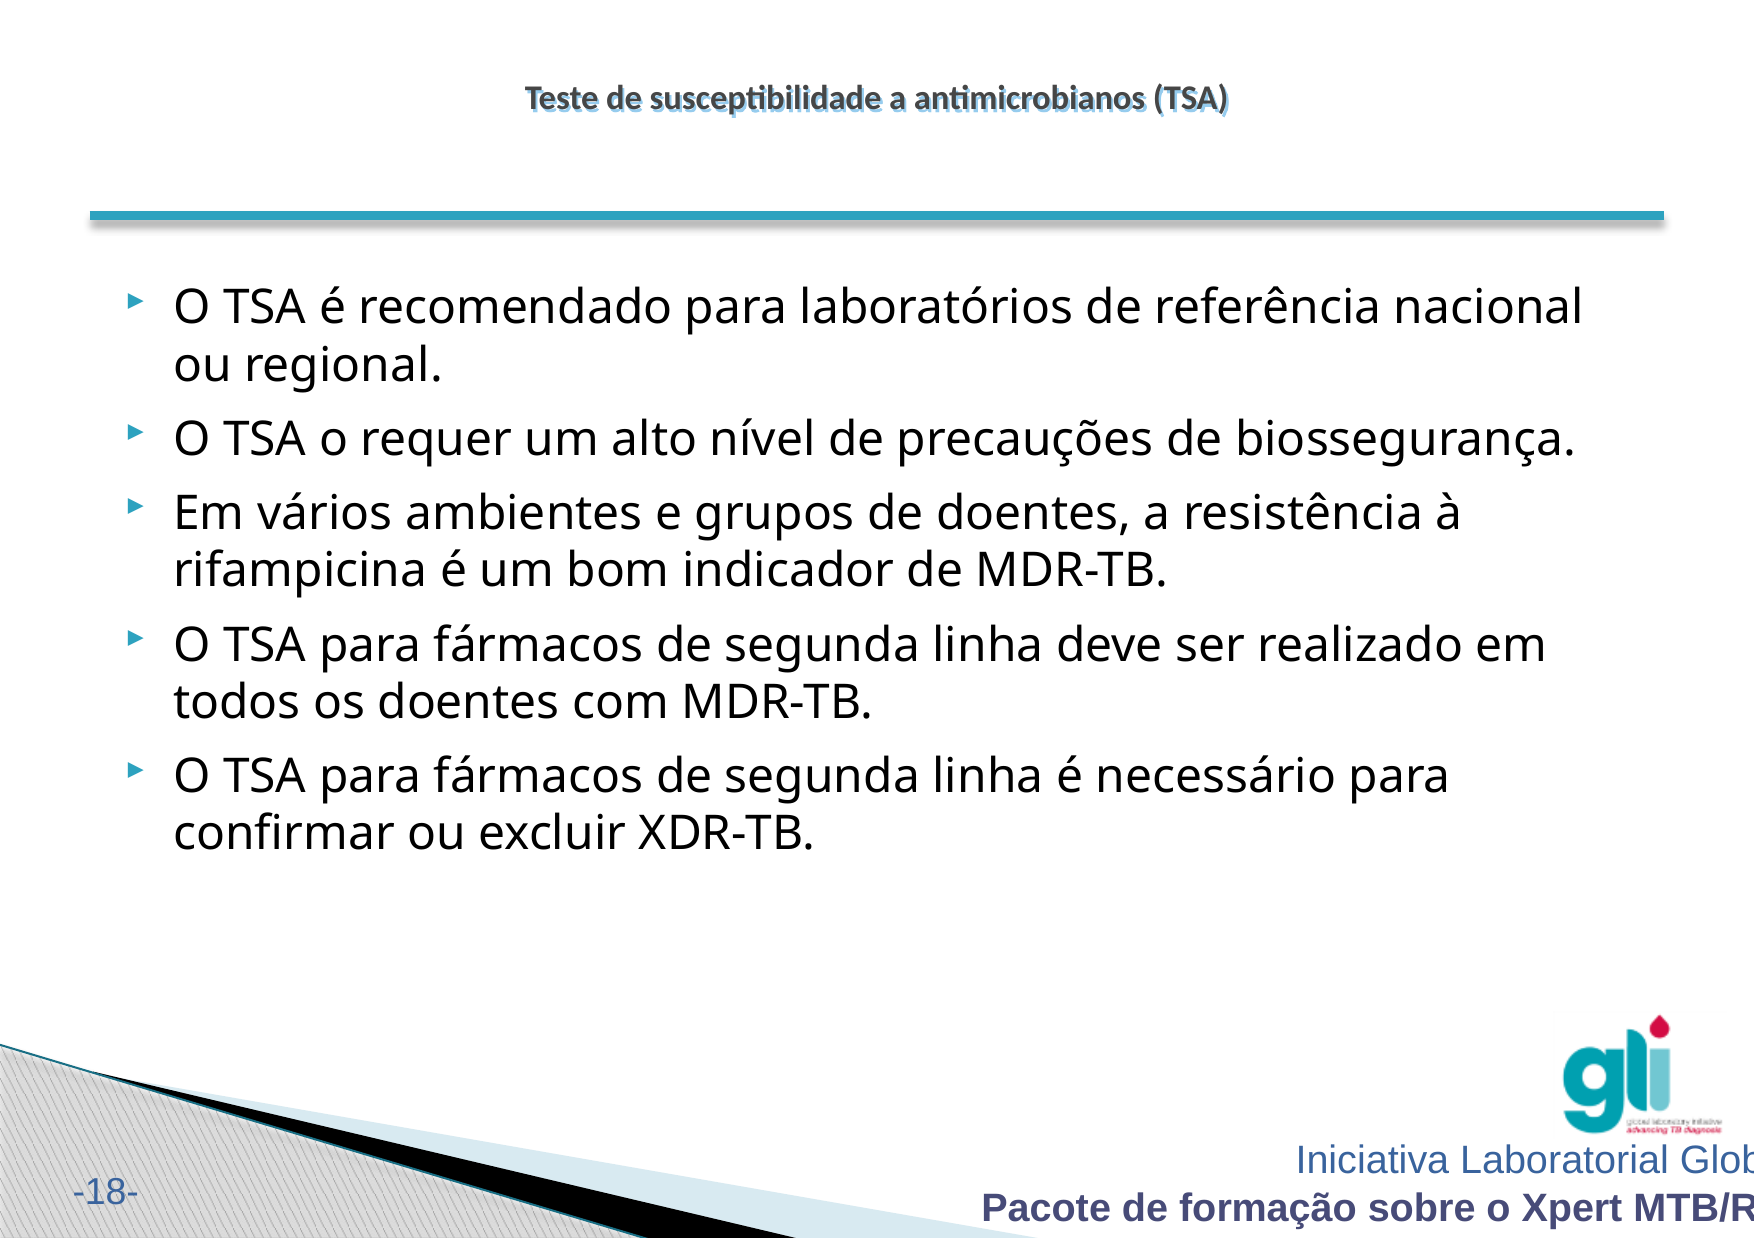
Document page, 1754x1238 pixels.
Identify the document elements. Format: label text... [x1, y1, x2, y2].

title Teste de susceptibilidade a antimicrobianos (TSA) [87, 49, 1666, 158]
picture [1553, 1011, 1727, 1139]
list O TSA é recomendado para laboratórios de referência nacional ou regional. O TSA o requer um alto nível de precauções de biossegurança. Em vários ambientes e grupos de doentes, a resistência à rifampicina é um bom indicador de MDR-TB. O TSA para fármacos de segunda linha deve ser realizado em todos os doentes com MDR-TB. O TSA para fármacos de segunda linha é necessário para confirmar ou excluir XDR-TB. [87, 267, 1666, 996]
